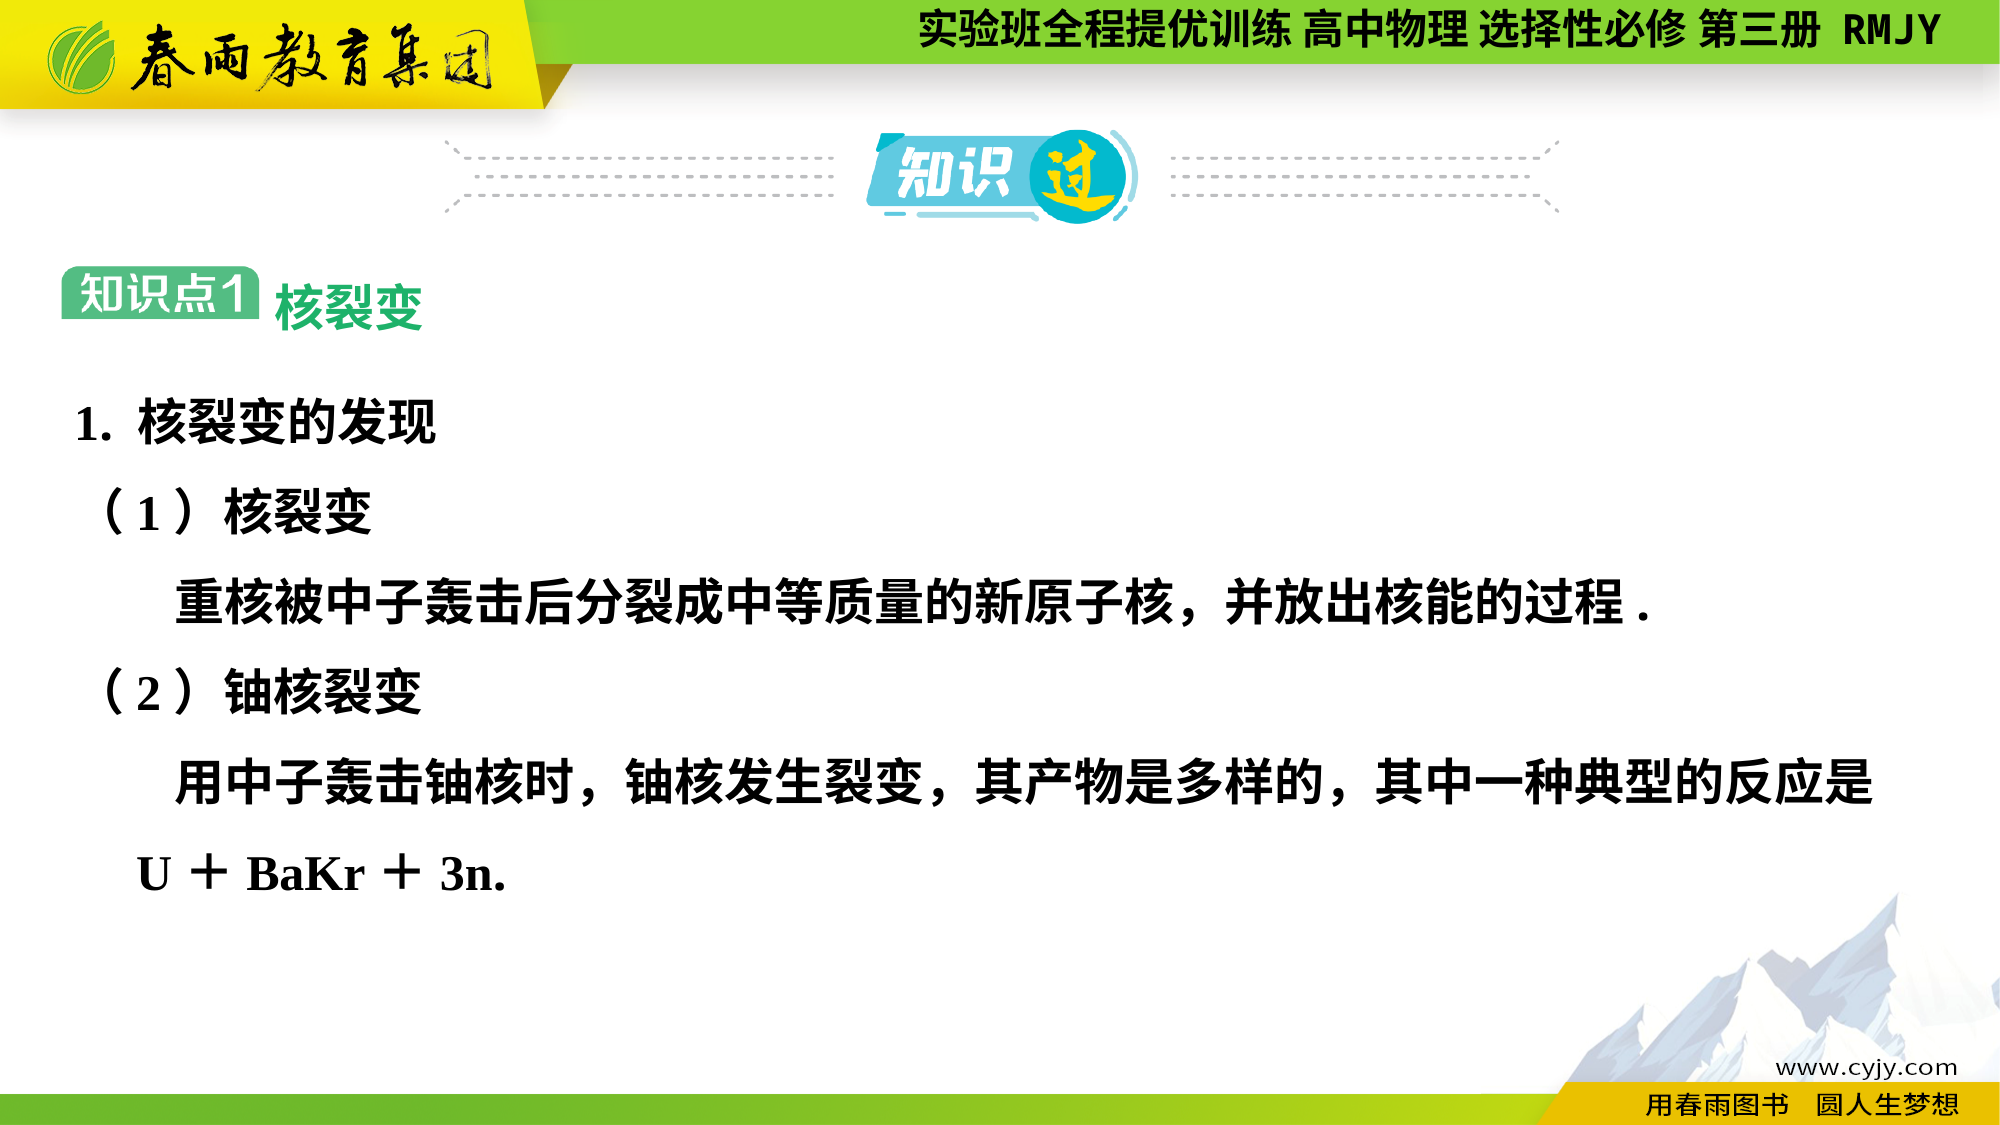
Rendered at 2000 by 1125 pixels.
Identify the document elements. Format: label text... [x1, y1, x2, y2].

text_box 核裂变 [259, 238, 1944, 344]
picture [0, 0, 2000, 1125]
